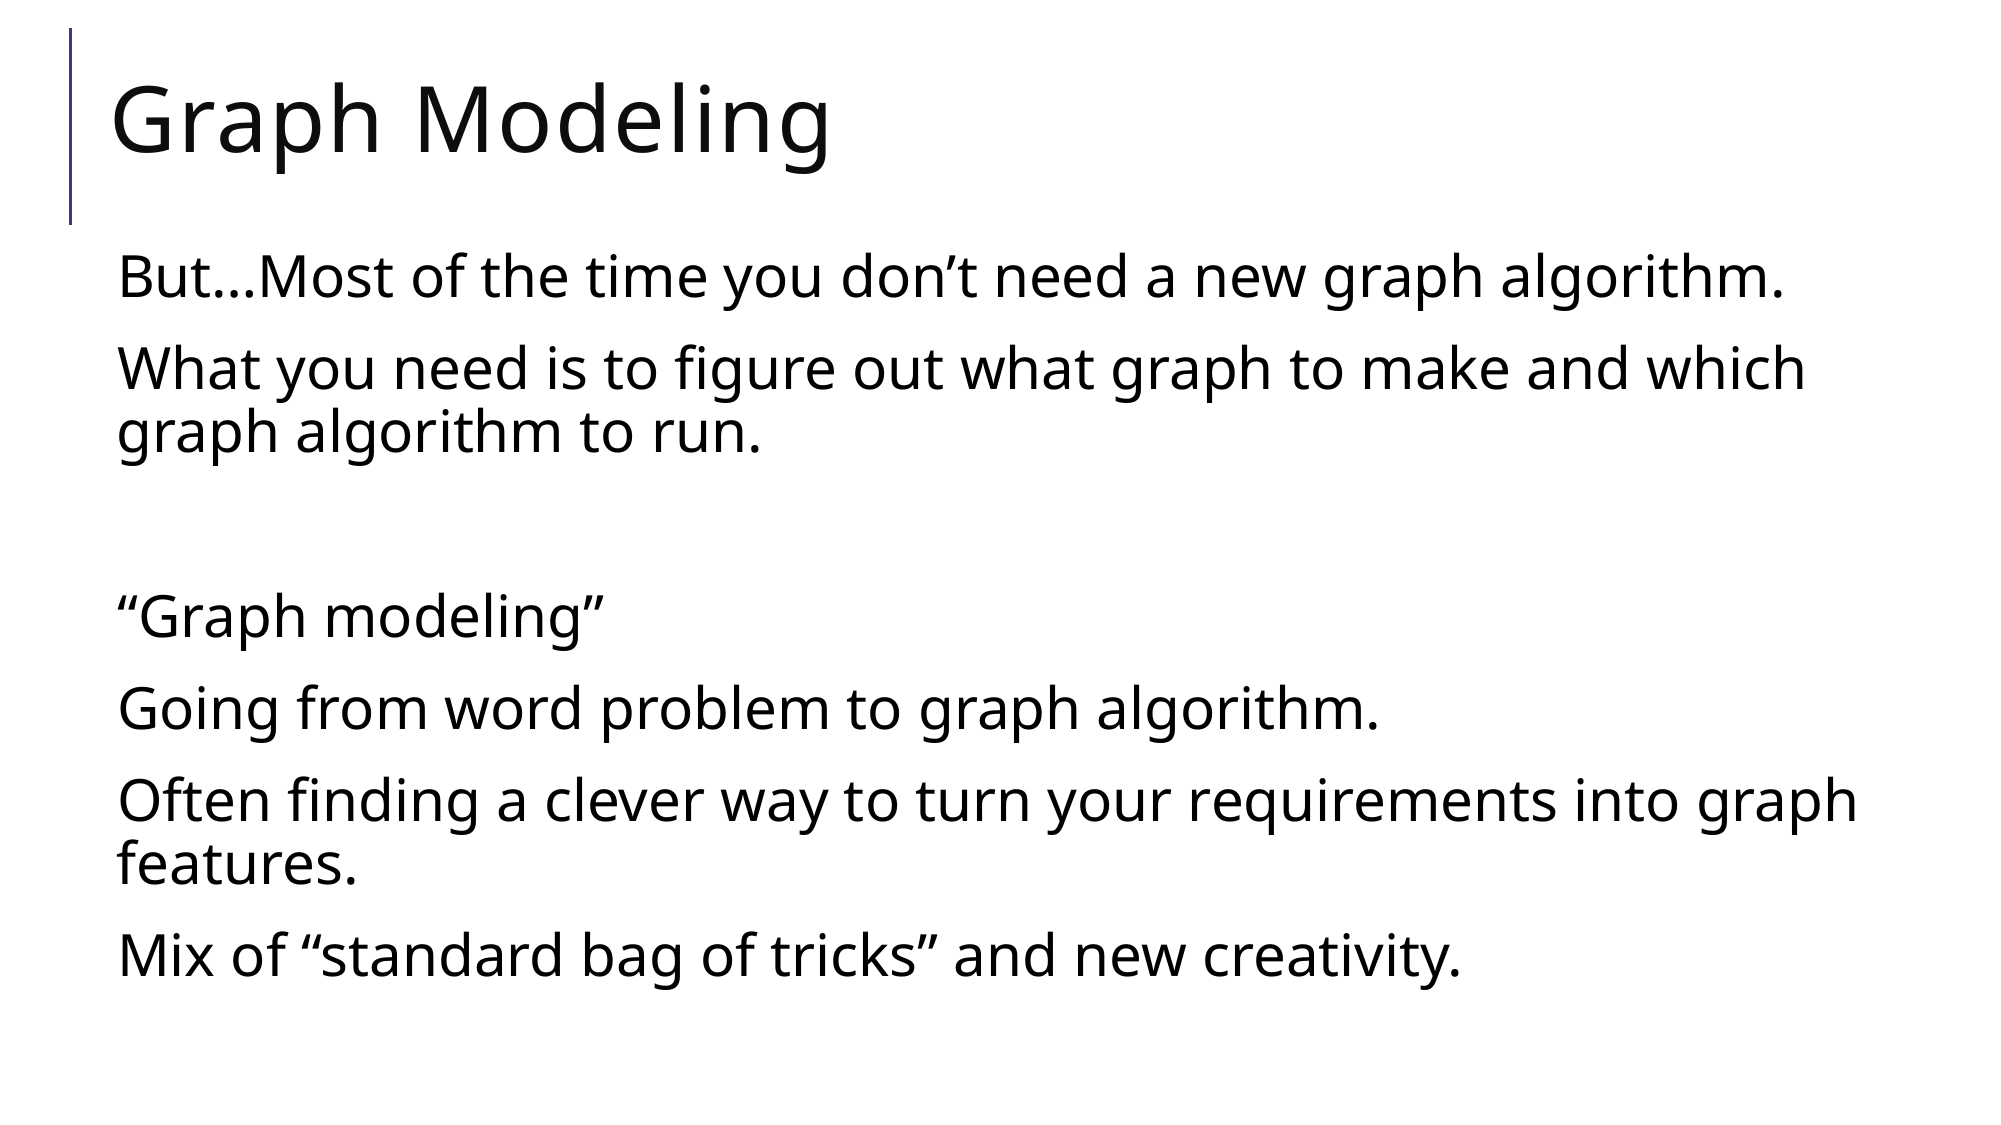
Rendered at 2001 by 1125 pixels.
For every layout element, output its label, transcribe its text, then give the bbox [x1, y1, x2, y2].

title Graph Modeling [94, 43, 1930, 210]
list But…Most of the time you don’t need a new graph algorithm. What you need is to figure out what graph to make and which graph algorithm to run. “Graph modeling” Going from word problem to graph algorithm. Often finding a clever way to turn your requirements into graph features. Mix of “standard bag of tricks” and new creativity. [94, 240, 1930, 1035]
